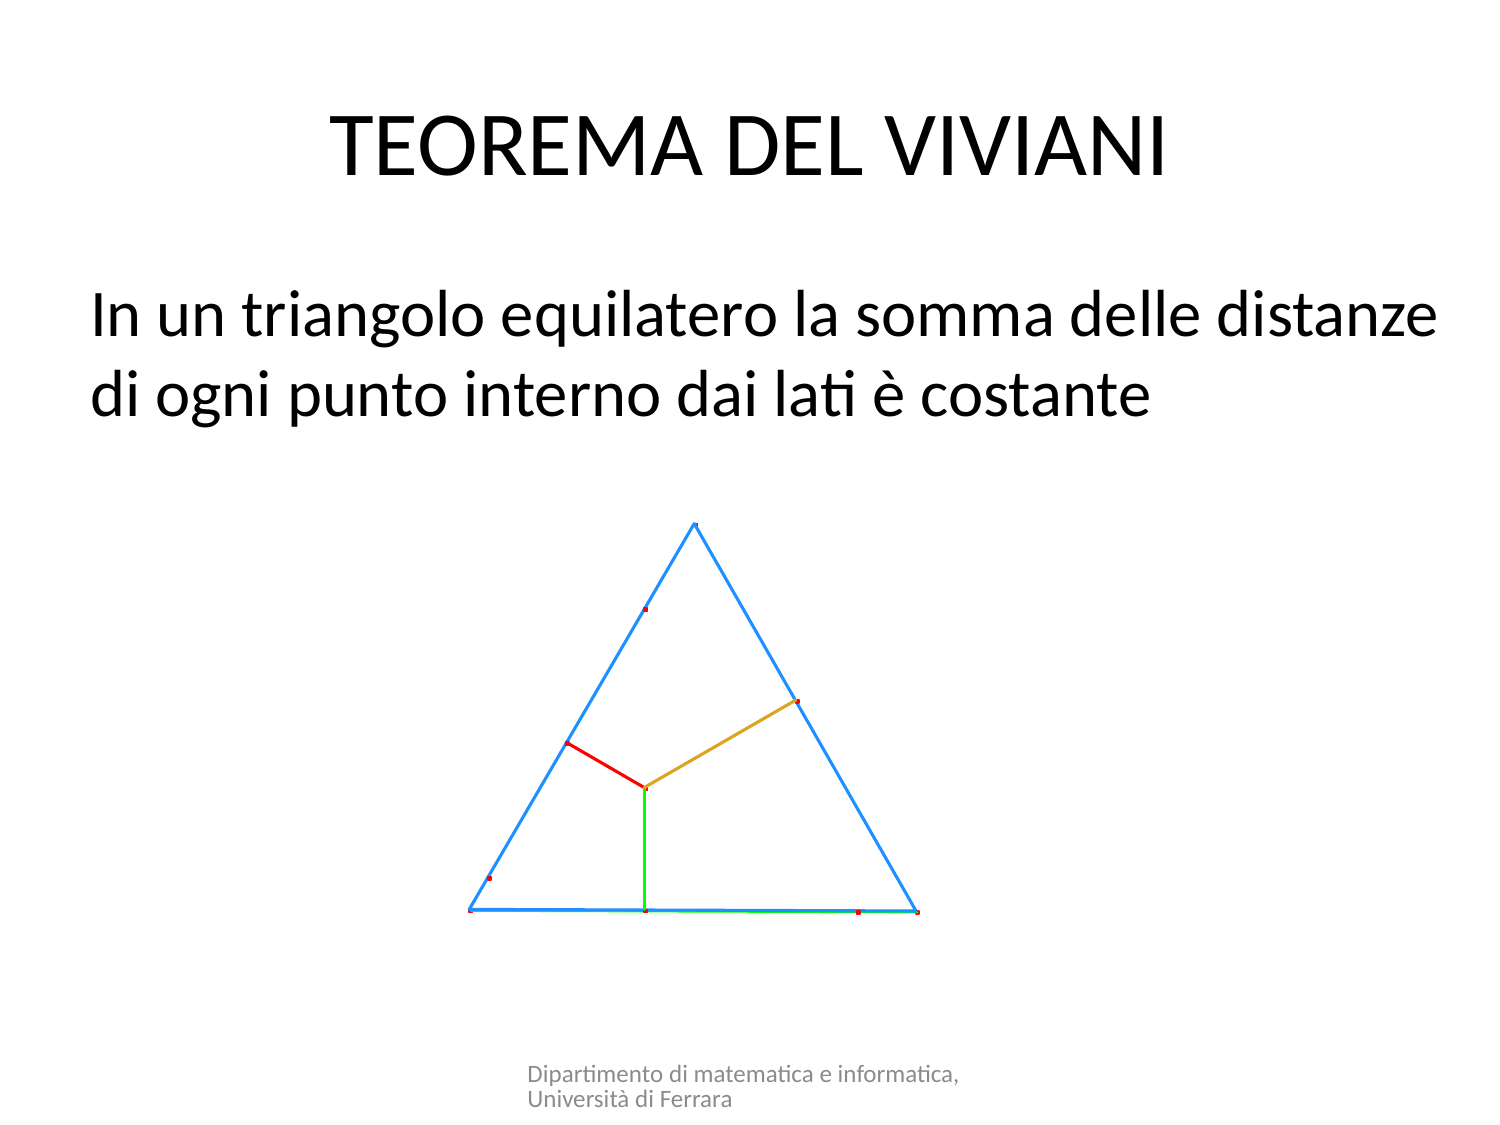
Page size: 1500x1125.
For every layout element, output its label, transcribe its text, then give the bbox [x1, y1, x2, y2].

title Teorema del Viviani [75, 45, 1425, 233]
picture [403, 460, 1097, 1107]
list In un triangolo equilatero la somma delle distanze di ogni punto interno dai lati è costante [75, 262, 1459, 1005]
